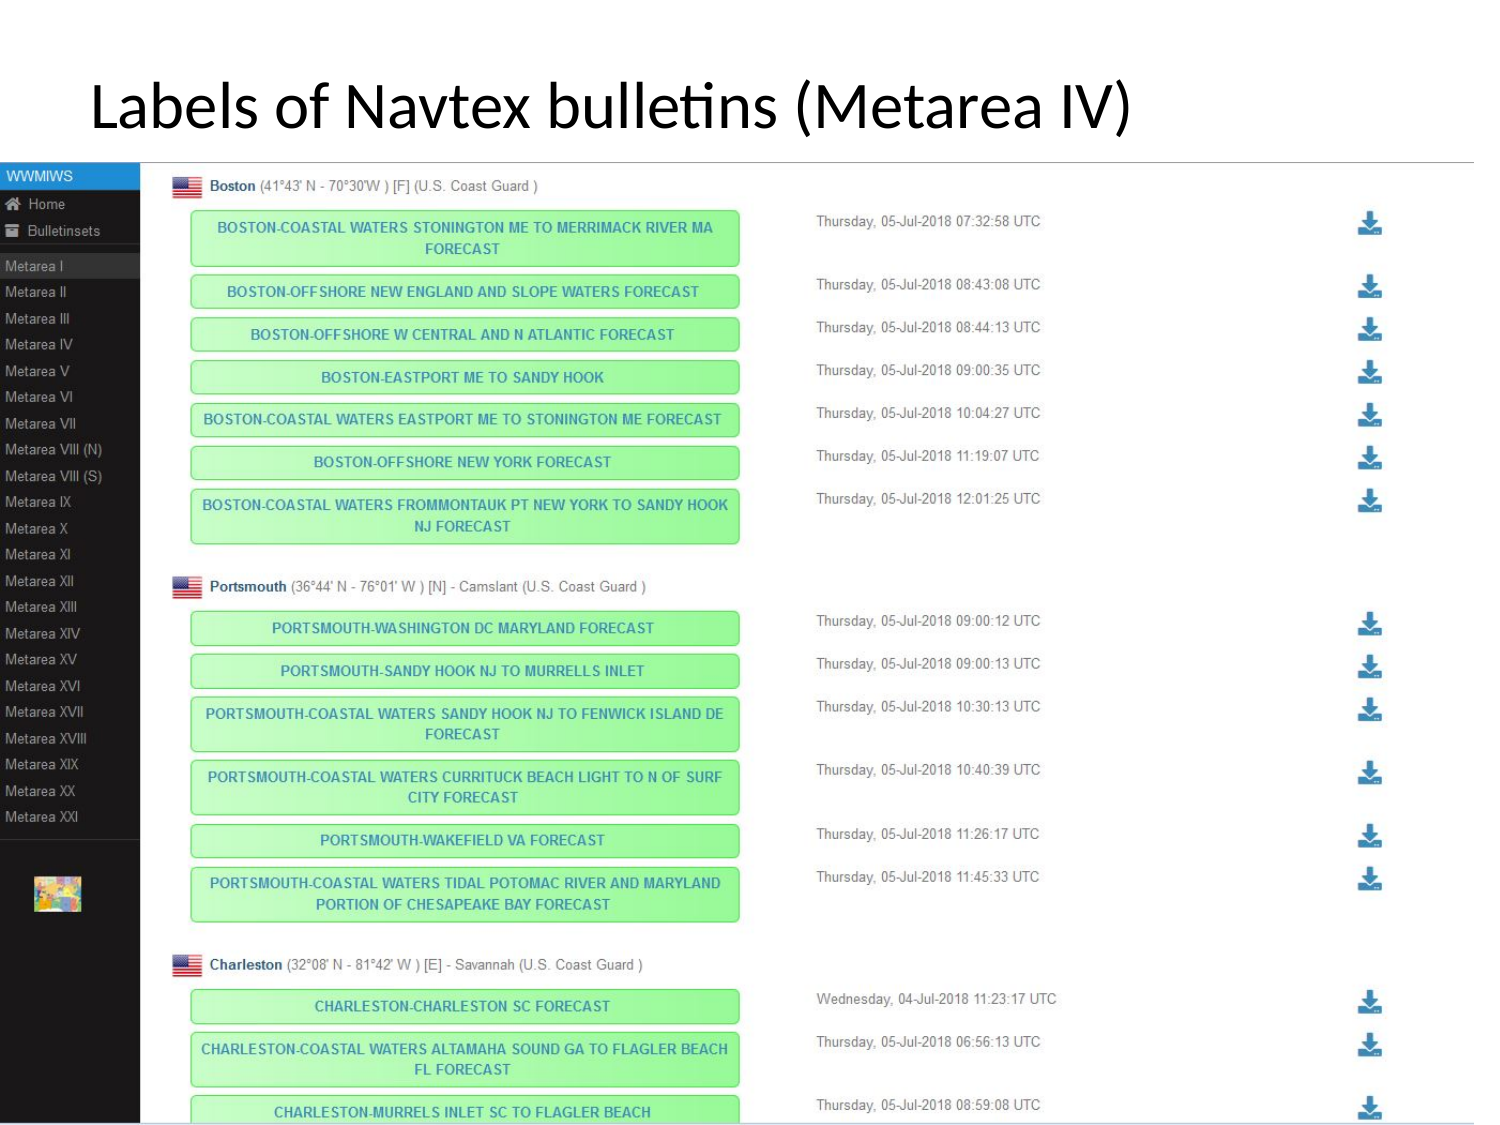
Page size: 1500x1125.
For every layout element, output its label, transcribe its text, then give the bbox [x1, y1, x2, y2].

title Labels of Navtex bulletins (Metarea IV) [75, 45, 1425, 158]
picture [0, 162, 1474, 1125]
